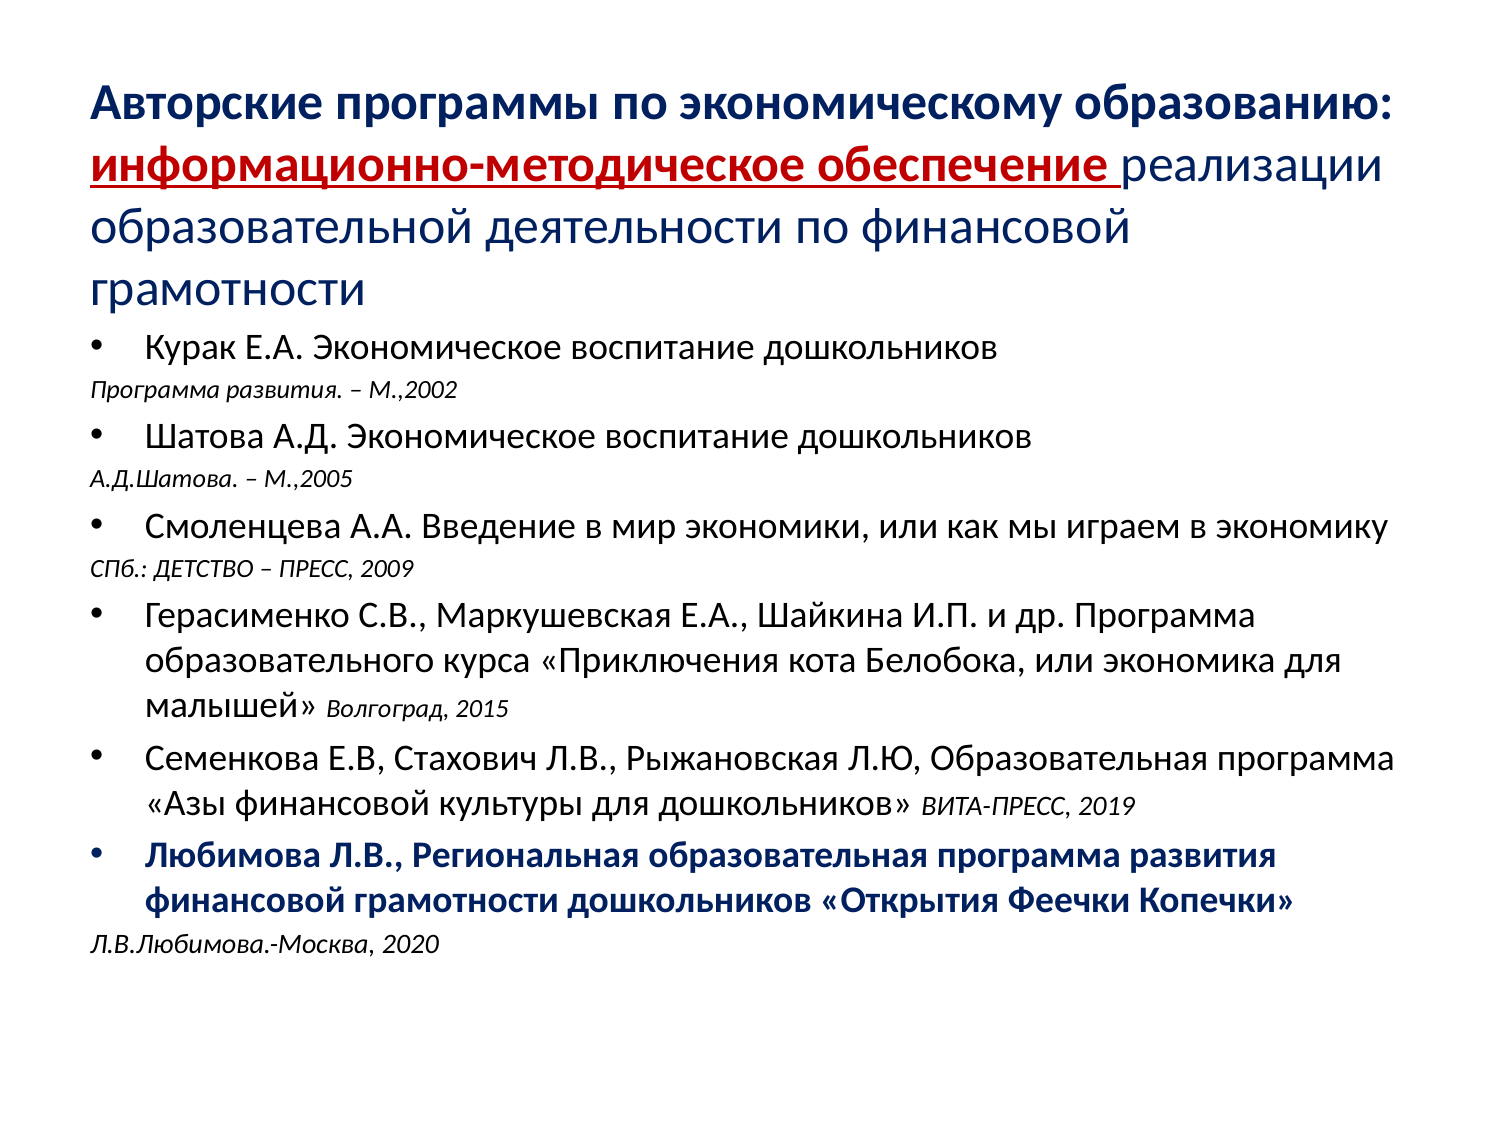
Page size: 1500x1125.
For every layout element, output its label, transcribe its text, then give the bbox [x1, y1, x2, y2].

title Авторские программы по экономическому образованию: информационно-методическое обеспечение реализации образовательной деятельности по финансовой грамотности [75, 45, 1425, 314]
list Курак Е.А. Экономическое воспитание дошкольников Программа развития. – М.,2002 Шатова А.Д. Экономическое воспитание дошкольников А.Д.Шатова. – М.,2005 Смоленцева А.А. Введение в мир экономики, или как мы играем в экономику СПб.: ДЕТСТВО – ПРЕСС, 2009 Герасименко С.В., Маркушевская Е.А., Шайкина И.П. и др. Программа образовательного курса «Приключения кота Белобока, или экономика для малышей» Волгоград, 2015 Семенкова Е.В, Стахович Л.В., Рыжановская Л.Ю, Образовательная программа «Азы финансовой культуры для дошкольников» ВИТА-ПРЕСС, 2019 Любимова Л.В., Региональная образовательная программа развития финансовой грамотности дошкольников «Открытия Феечки Копечки» Л.В.Любимова.-Москва, 2020 [75, 314, 1425, 1005]
